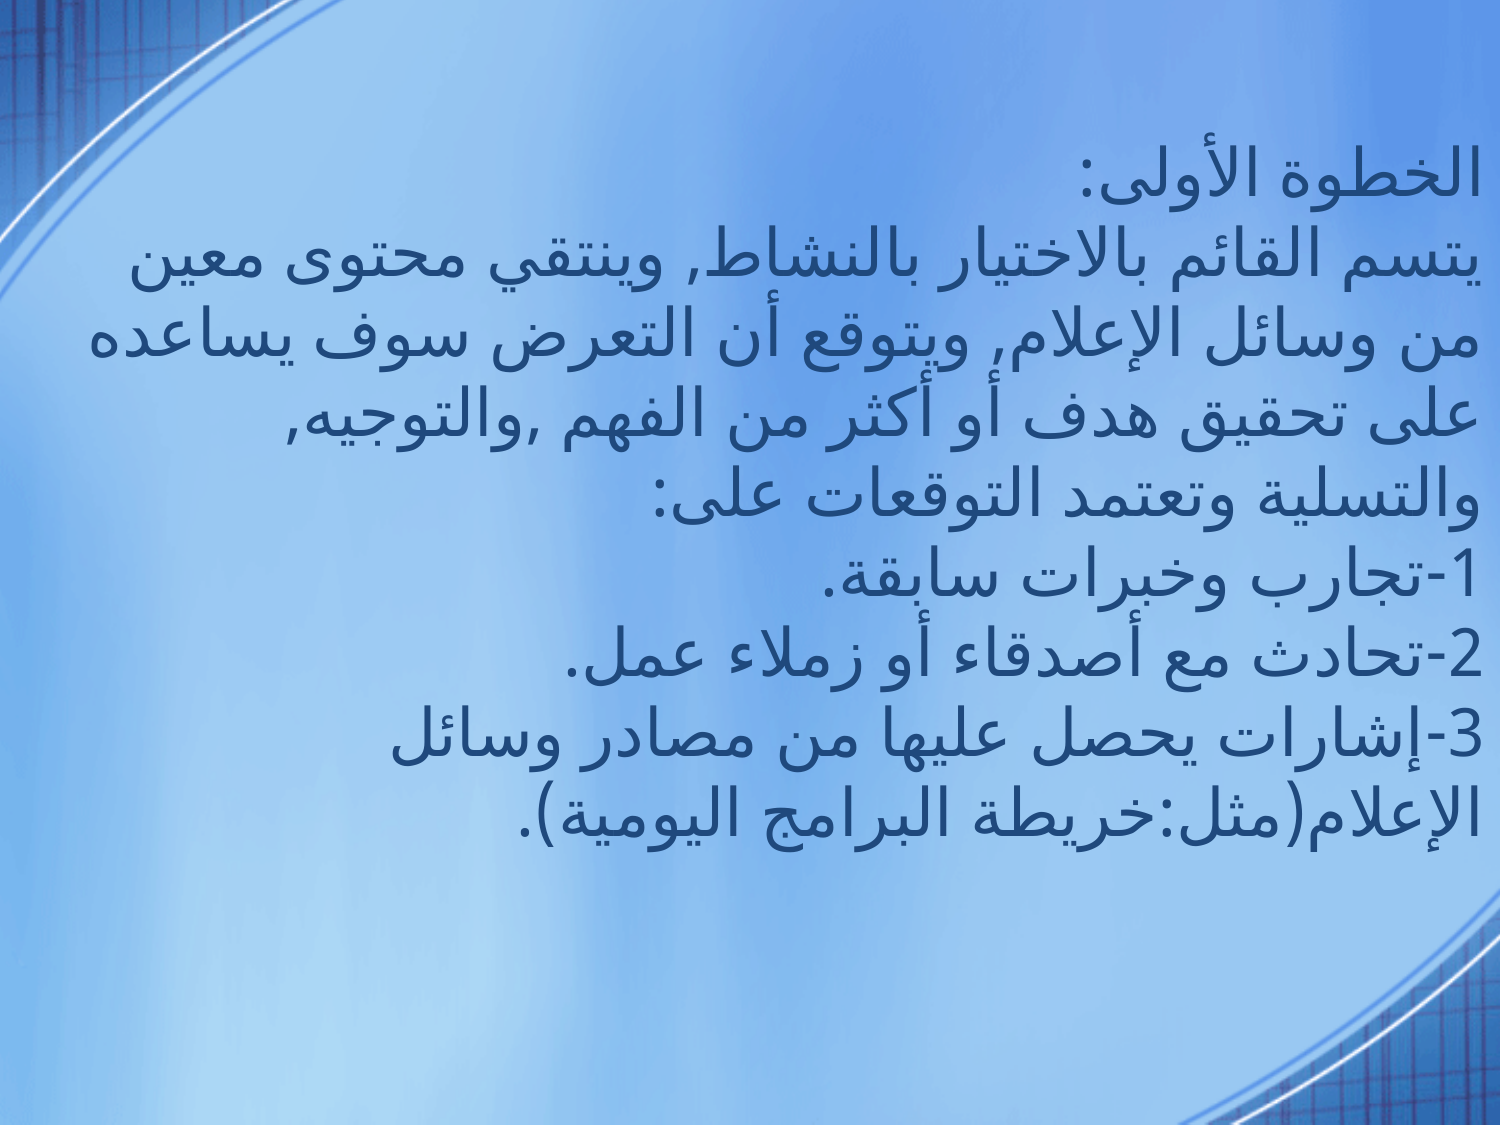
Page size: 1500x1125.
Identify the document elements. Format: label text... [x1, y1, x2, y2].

picture [0, 0, 1500, 1125]
title الخطوة الأولى: يتسم القائم بالاختيار بالنشاط, وينتقي محتوى معين من وسائل الإعلام, ويتوقع أن التعرض سوف يساعده على تحقيق هدف أو أكثر من الفهم ,والتوجيه, والتسلية وتعتمد التوقعات على: 1-تجارب وخبرات سابقة. 2-تحادث مع أصدقاء أو زملاء عمل. 3-إشارات يحصل عليها من مصادر وسائل الإعلام(مثل:خريطة البرامج اليومية). [50, 149, 1500, 938]
